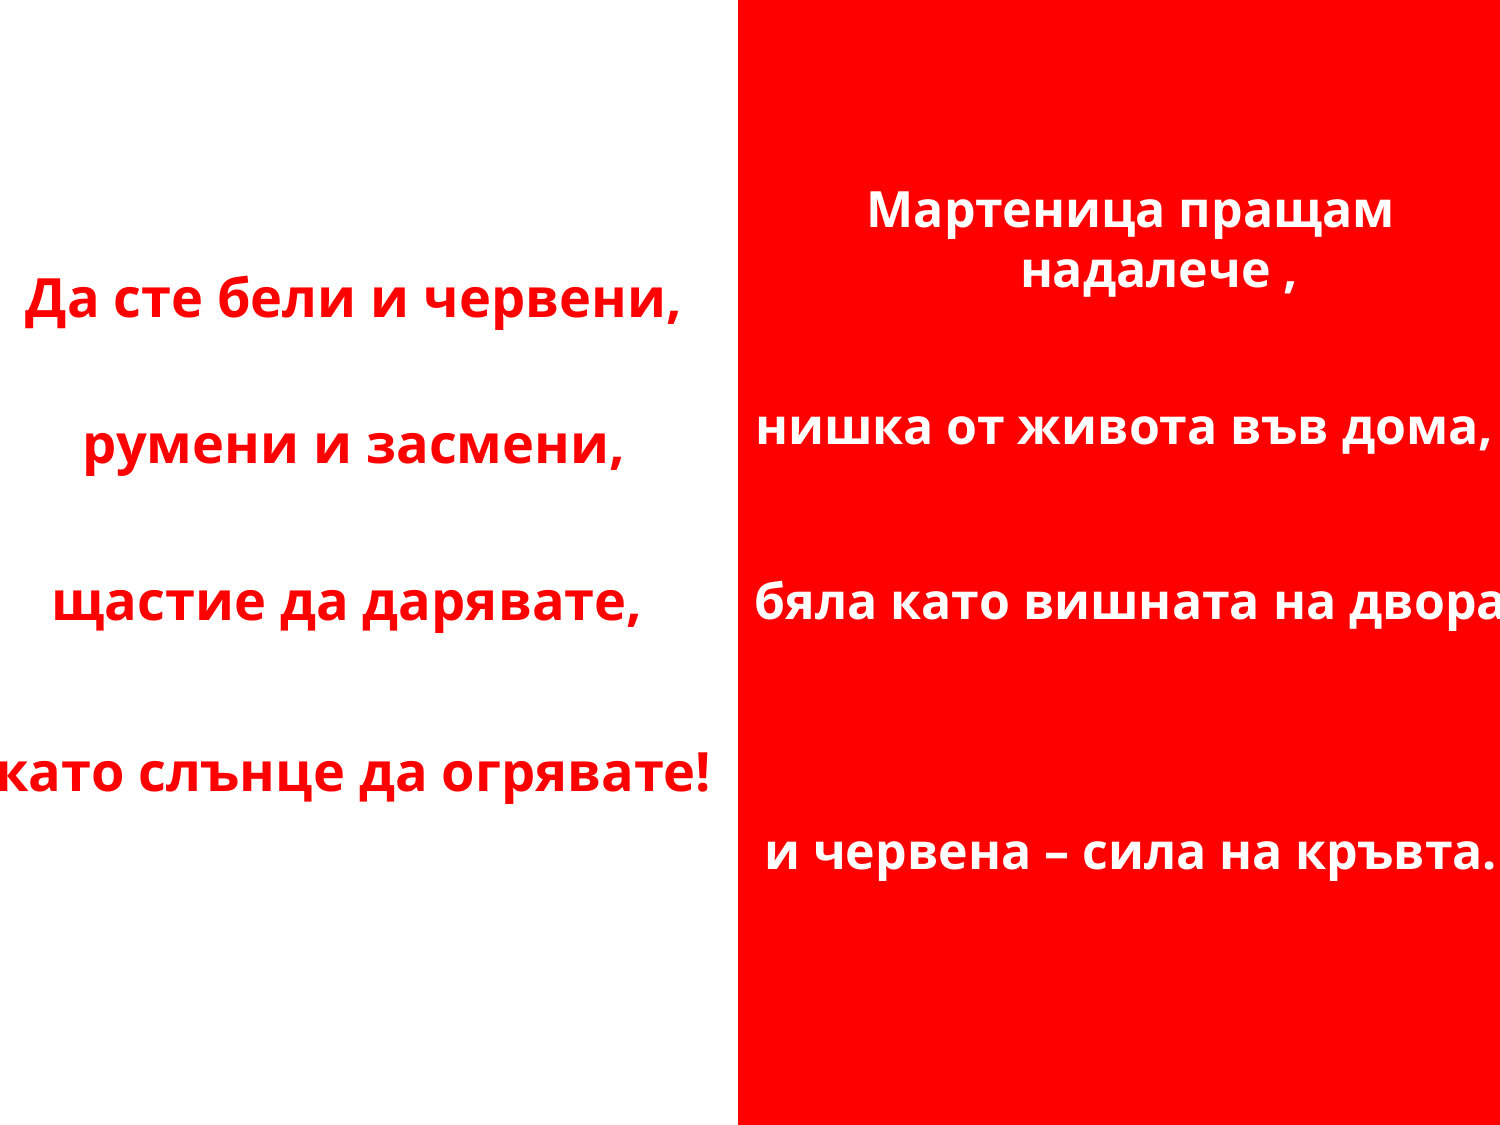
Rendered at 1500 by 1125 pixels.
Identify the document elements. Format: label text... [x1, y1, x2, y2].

list Мартеница пращам надалече , нишка от живота във дома, бяла като вишната на двора и червена – сила на кръвта. [738, 0, 1500, 1125]
list Да сте бели и червени, румени и засмени, щастие да дарявате, като слънце да огрявате! [0, 0, 738, 1125]
